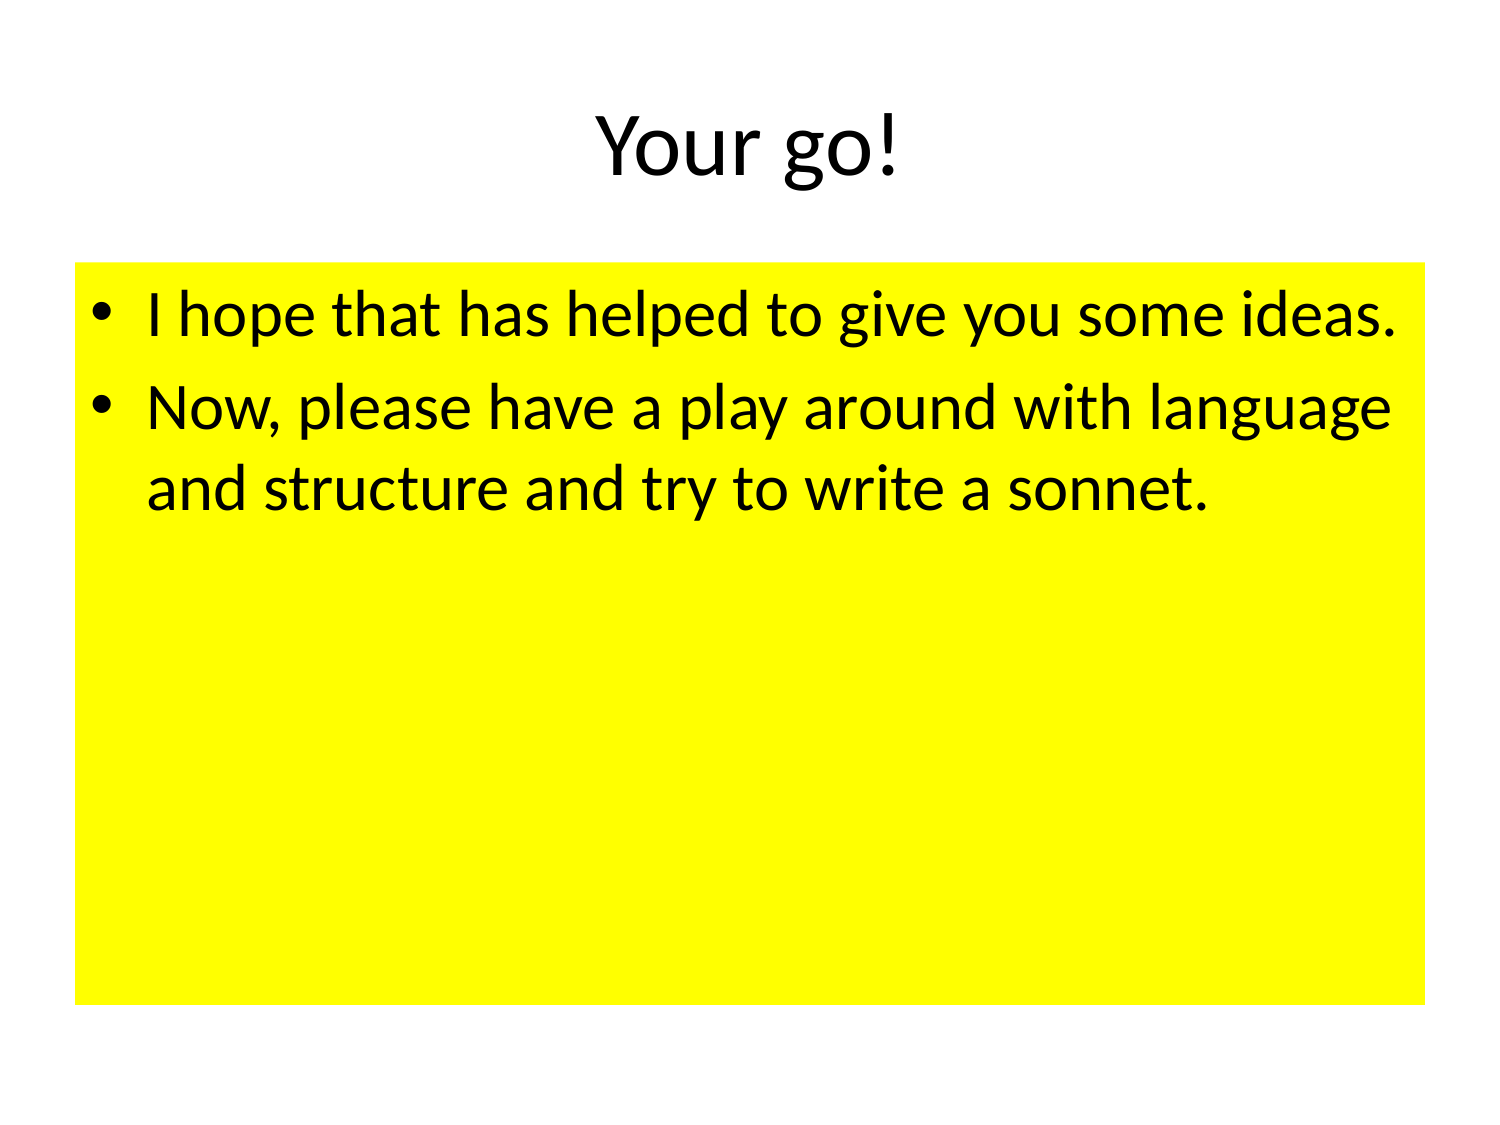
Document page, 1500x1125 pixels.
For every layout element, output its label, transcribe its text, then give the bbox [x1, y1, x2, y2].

title Your go! [75, 45, 1425, 233]
list I hope that has helped to give you some ideas. Now, please have a play around with language and structure and try to write a sonnet. [75, 262, 1425, 1005]
